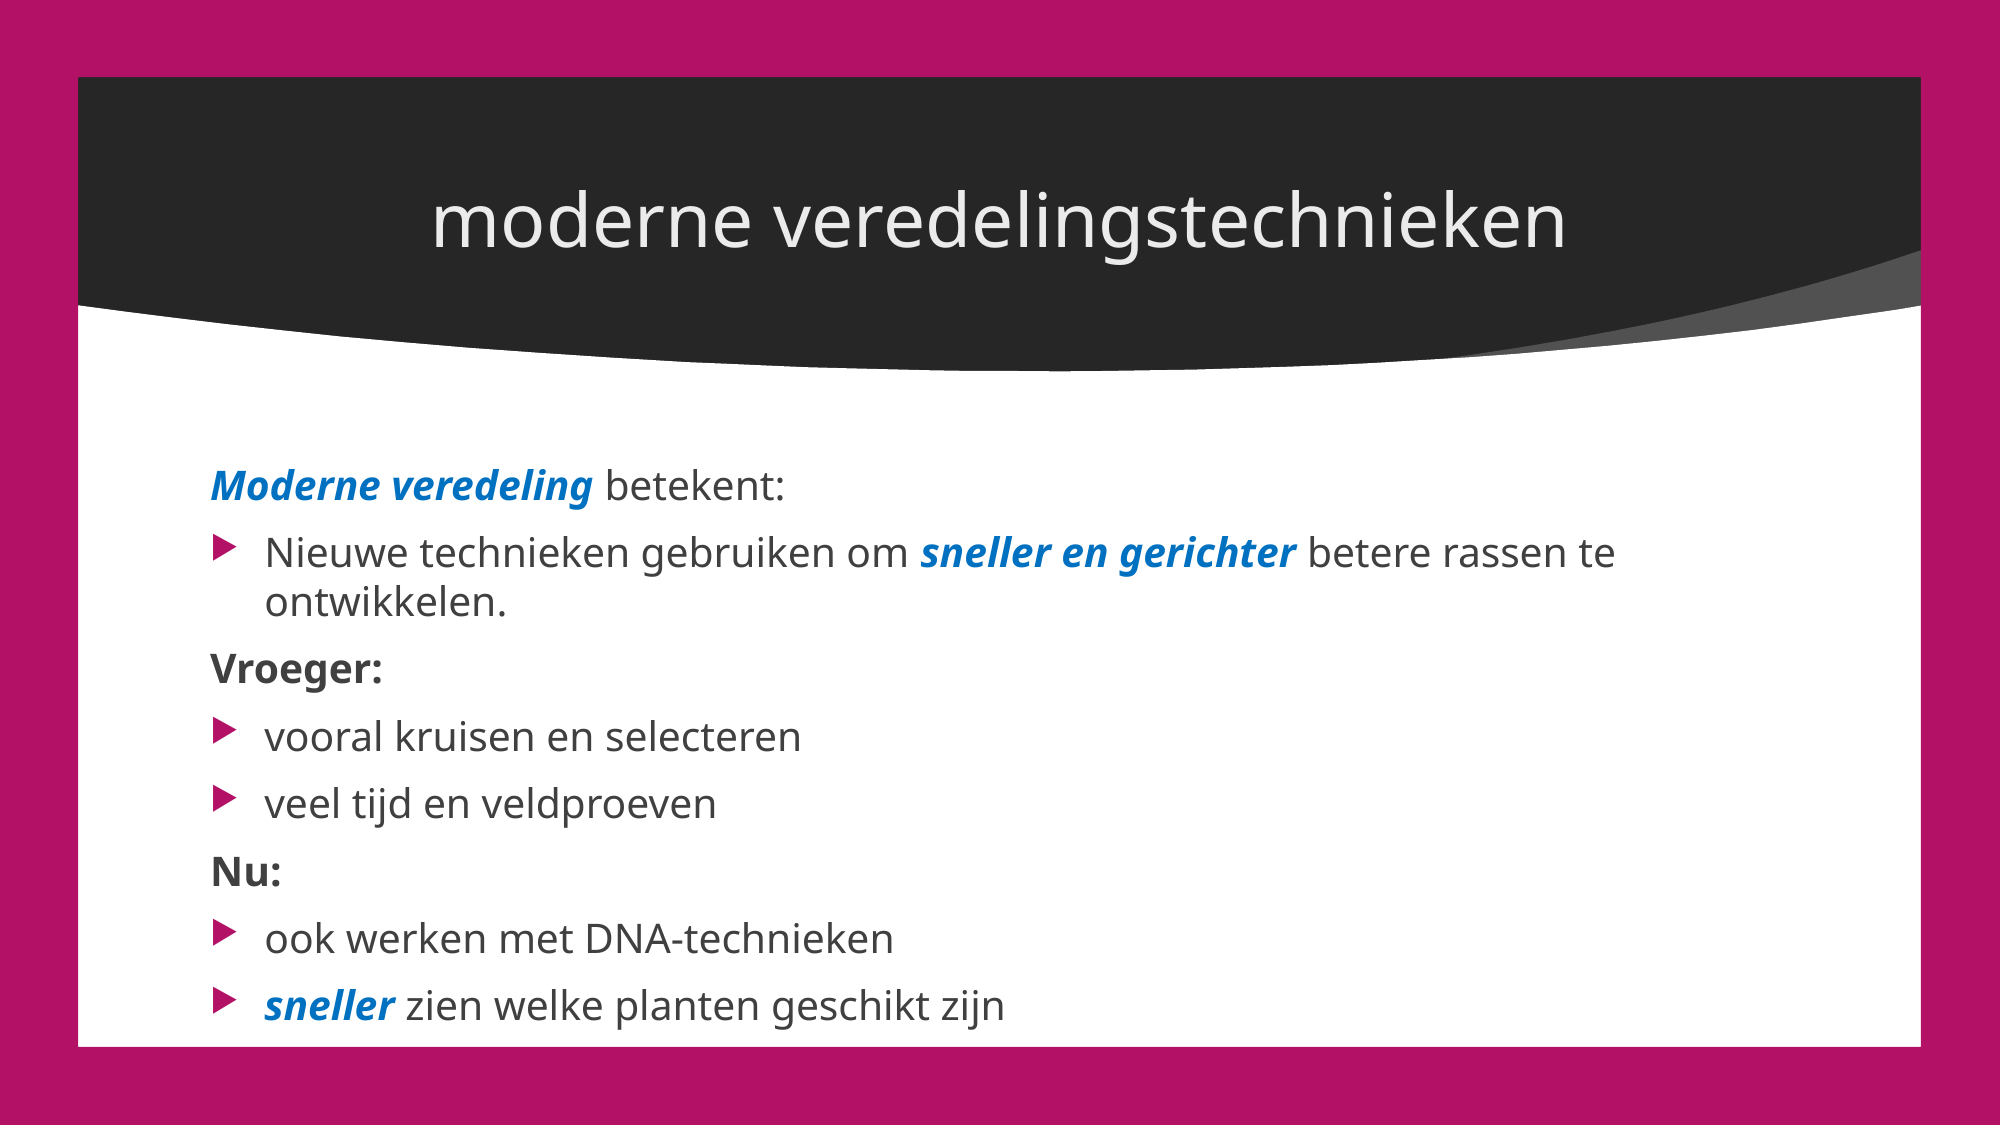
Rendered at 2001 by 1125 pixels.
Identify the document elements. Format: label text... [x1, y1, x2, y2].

title moderne veredelingstechnieken [276, 137, 1724, 298]
text_box [79, 78, 1920, 1046]
list Moderne veredeling betekent: Nieuwe technieken gebruiken om sneller en gerichter betere rassen te ontwikkelen. Vroeger: vooral kruisen en selecteren veel tijd en veldproeven Nu: ook werken met DNA-technieken sneller zien welke planten geschikt zijn [195, 452, 1786, 1037]
text_box [0, 0, 2000, 1125]
